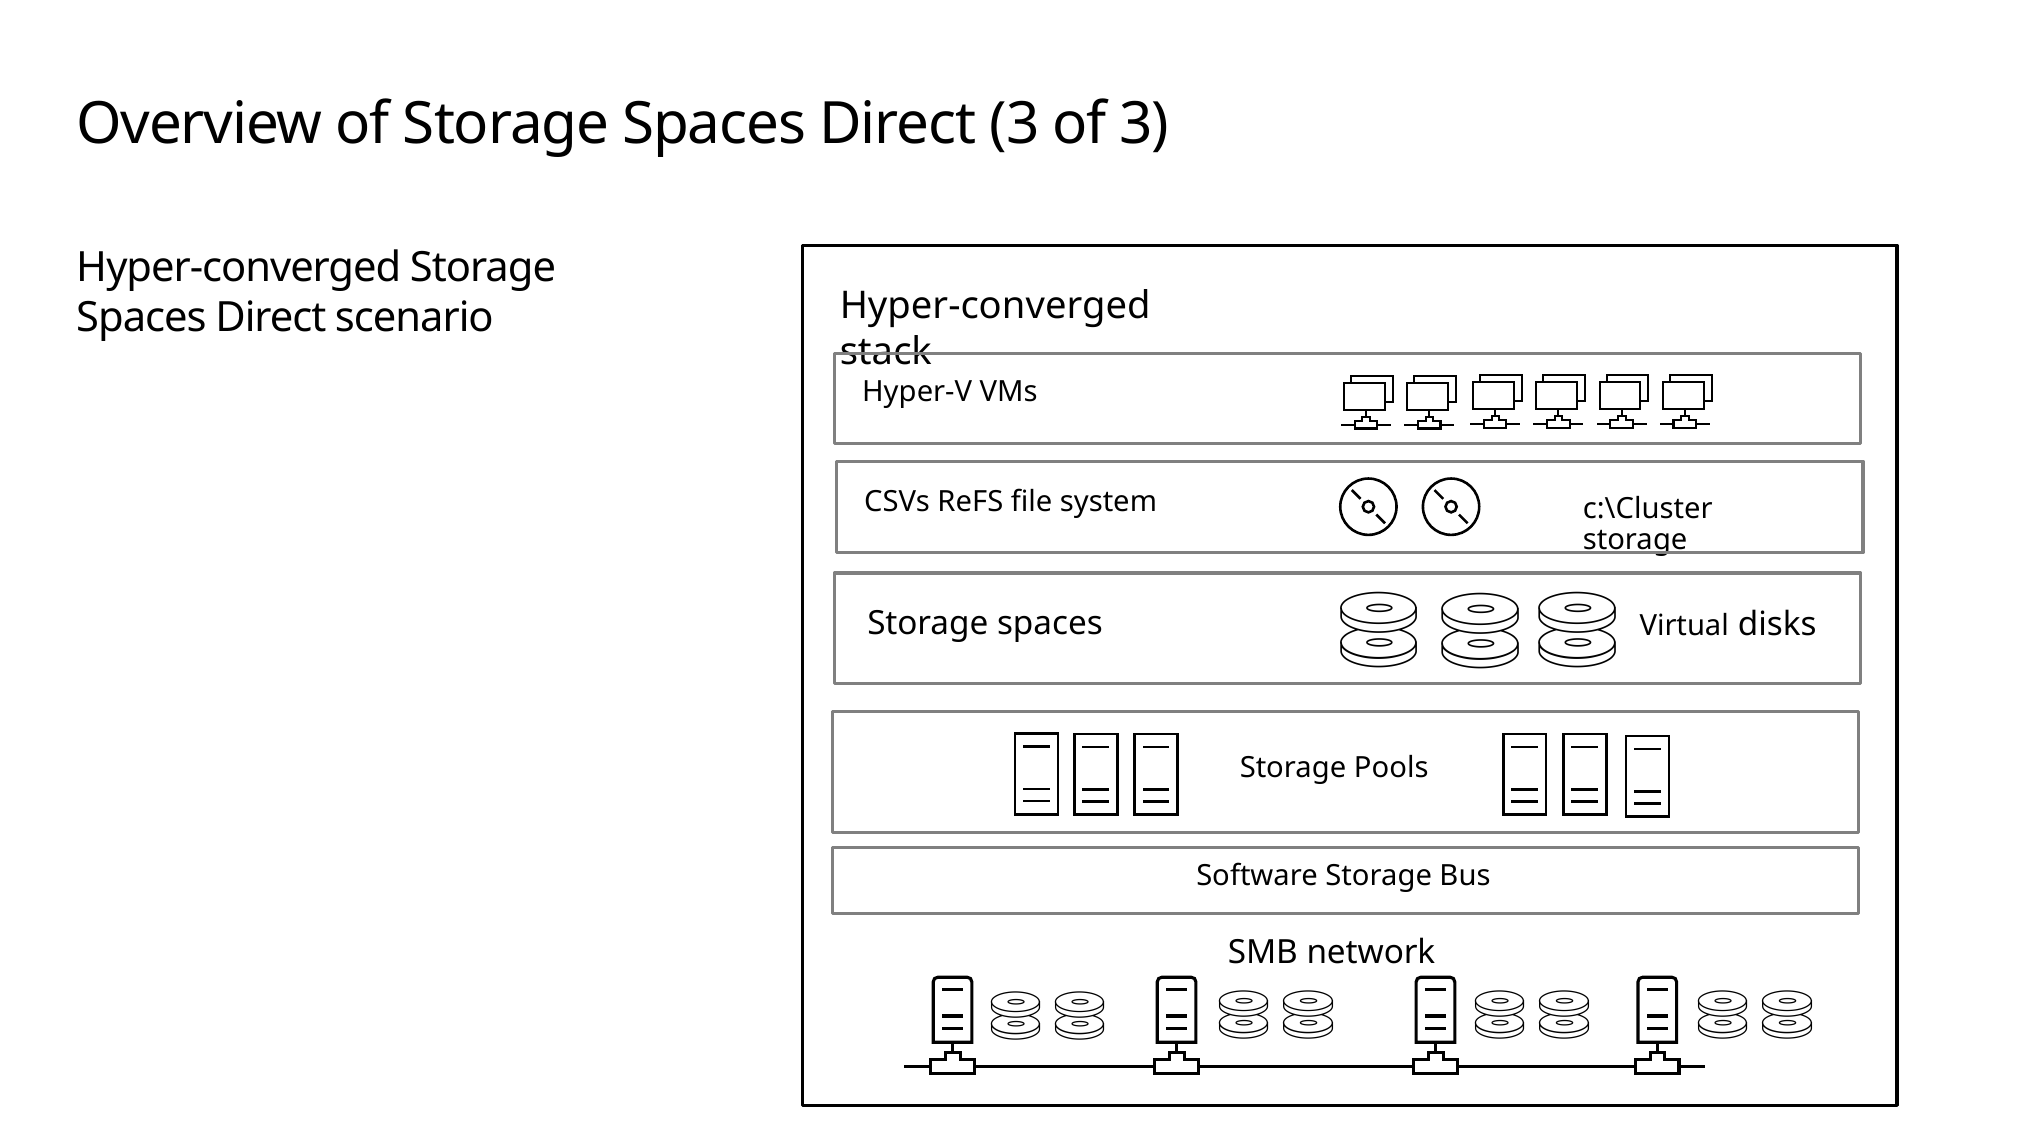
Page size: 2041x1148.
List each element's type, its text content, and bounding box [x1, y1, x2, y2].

list Hyper-converged Storage Spaces Direct scenario [76, 240, 686, 1074]
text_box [801, 245, 1915, 1106]
title Overview of Storage Spaces Direct (3 of 3) [76, 93, 1968, 161]
